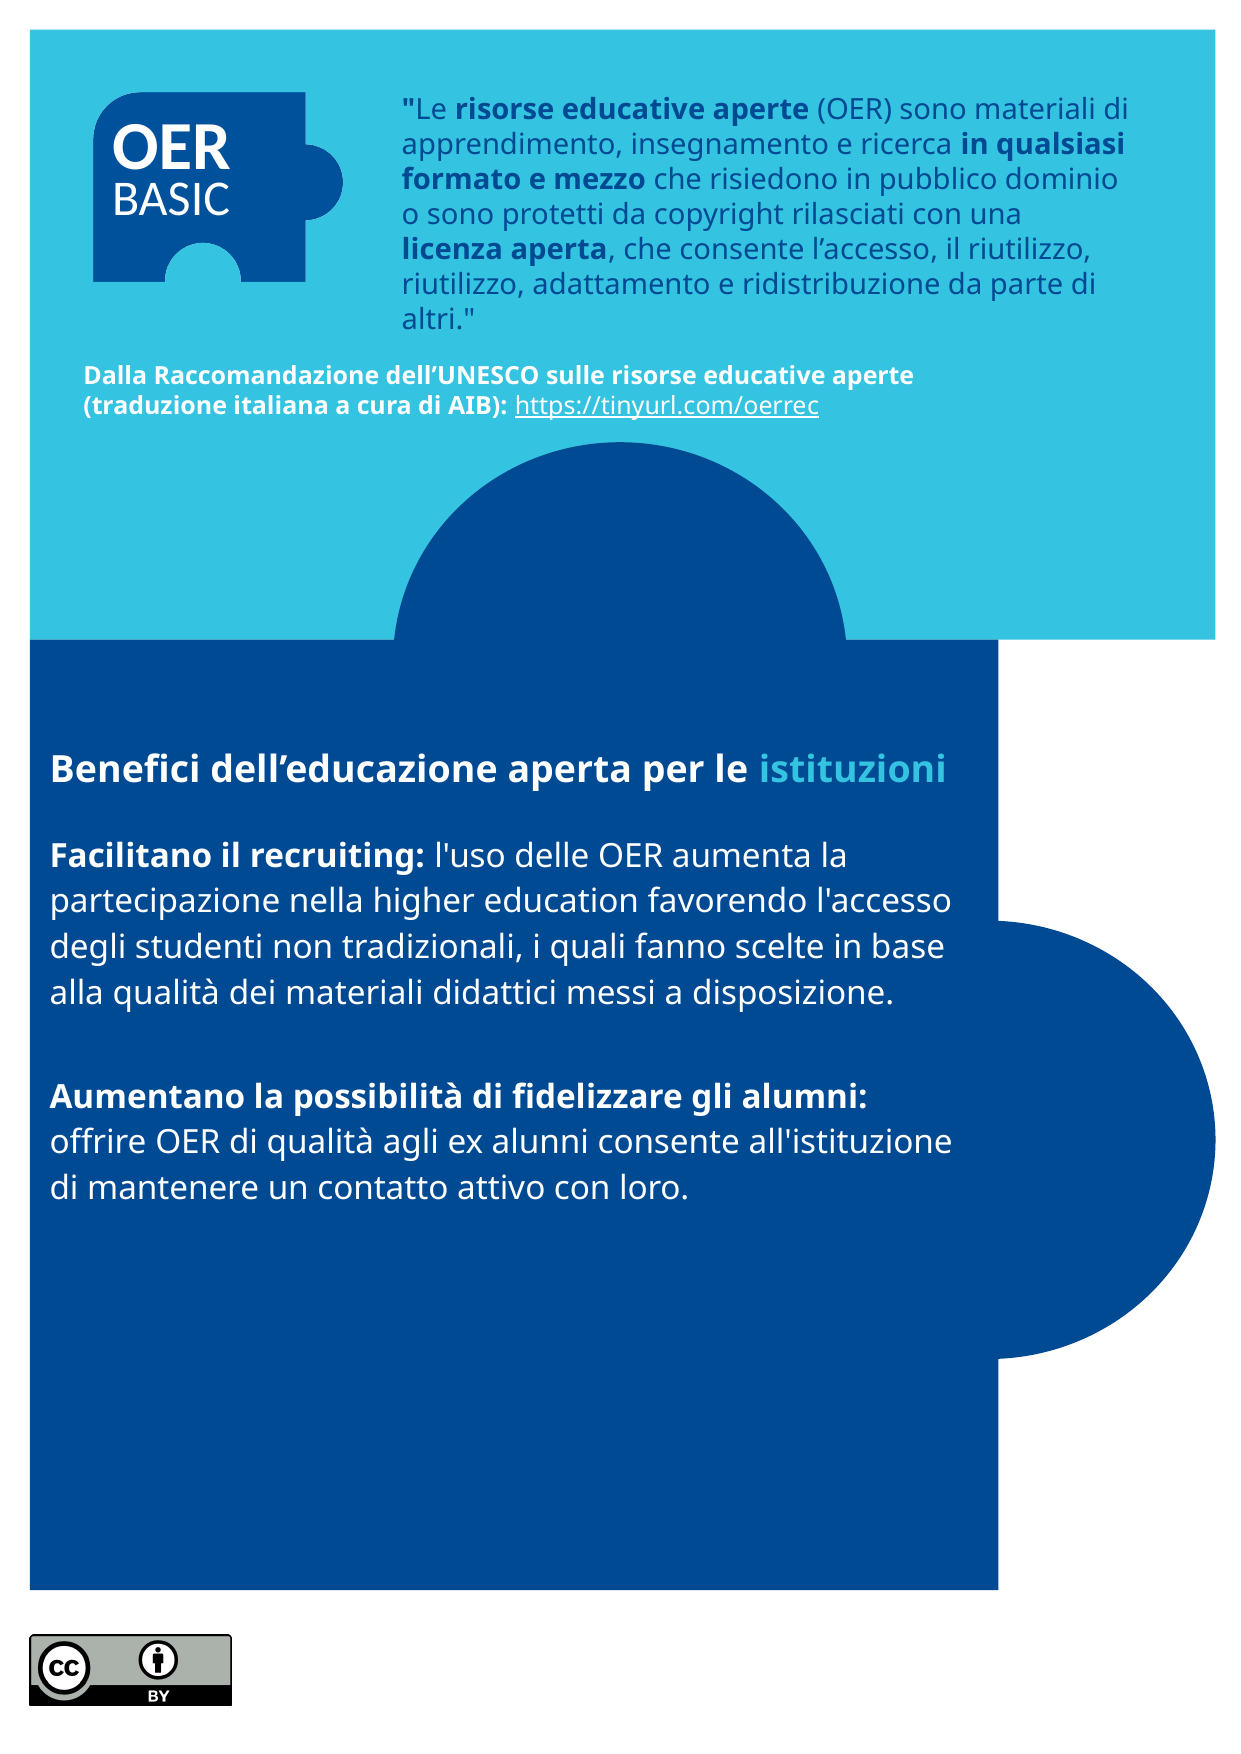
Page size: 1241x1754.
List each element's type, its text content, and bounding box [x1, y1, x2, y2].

text_box [29, 639, 999, 1591]
text_box "Le risorse educative aperte (OER) sono materiali di apprendimento, insegnamento e ricerca in qualsiasi formato e mezzo che risiedono in pubblico dominio o sono protetti da copyright rilasciati con una licenza aperta, che consente l’accesso, il riutilizzo, riutilizzo, adattamento e ridistribuzione da parte di altri." [386, 75, 1147, 350]
picture [93, 92, 343, 282]
text_box [29, 29, 1216, 640]
picture [29, 1634, 233, 1706]
text_box [984, 920, 1216, 1360]
text_box Benefici dell’educazione aperta per le istituzioni Facilitano il recruiting: l'uso delle OER aumenta la partecipazione nella higher education favorendo l'accesso degli studenti non tradizionali, i quali fanno scelte in base alla qualità dei materiali didattici messi a disposizione. Aumentano la possibilità di fidelizzare gli alumni: offrire OER di qualità agli ex alunni consente all'istituzione di mantenere un contatto attivo con loro. [34, 730, 984, 1418]
text_box Dalla Raccomandazione dell’UNESCO sulle risorse educative aperte (traduzione italiana a cura di AIB): https://tinyurl.com/oerrec [68, 344, 950, 439]
text_box [393, 442, 848, 730]
